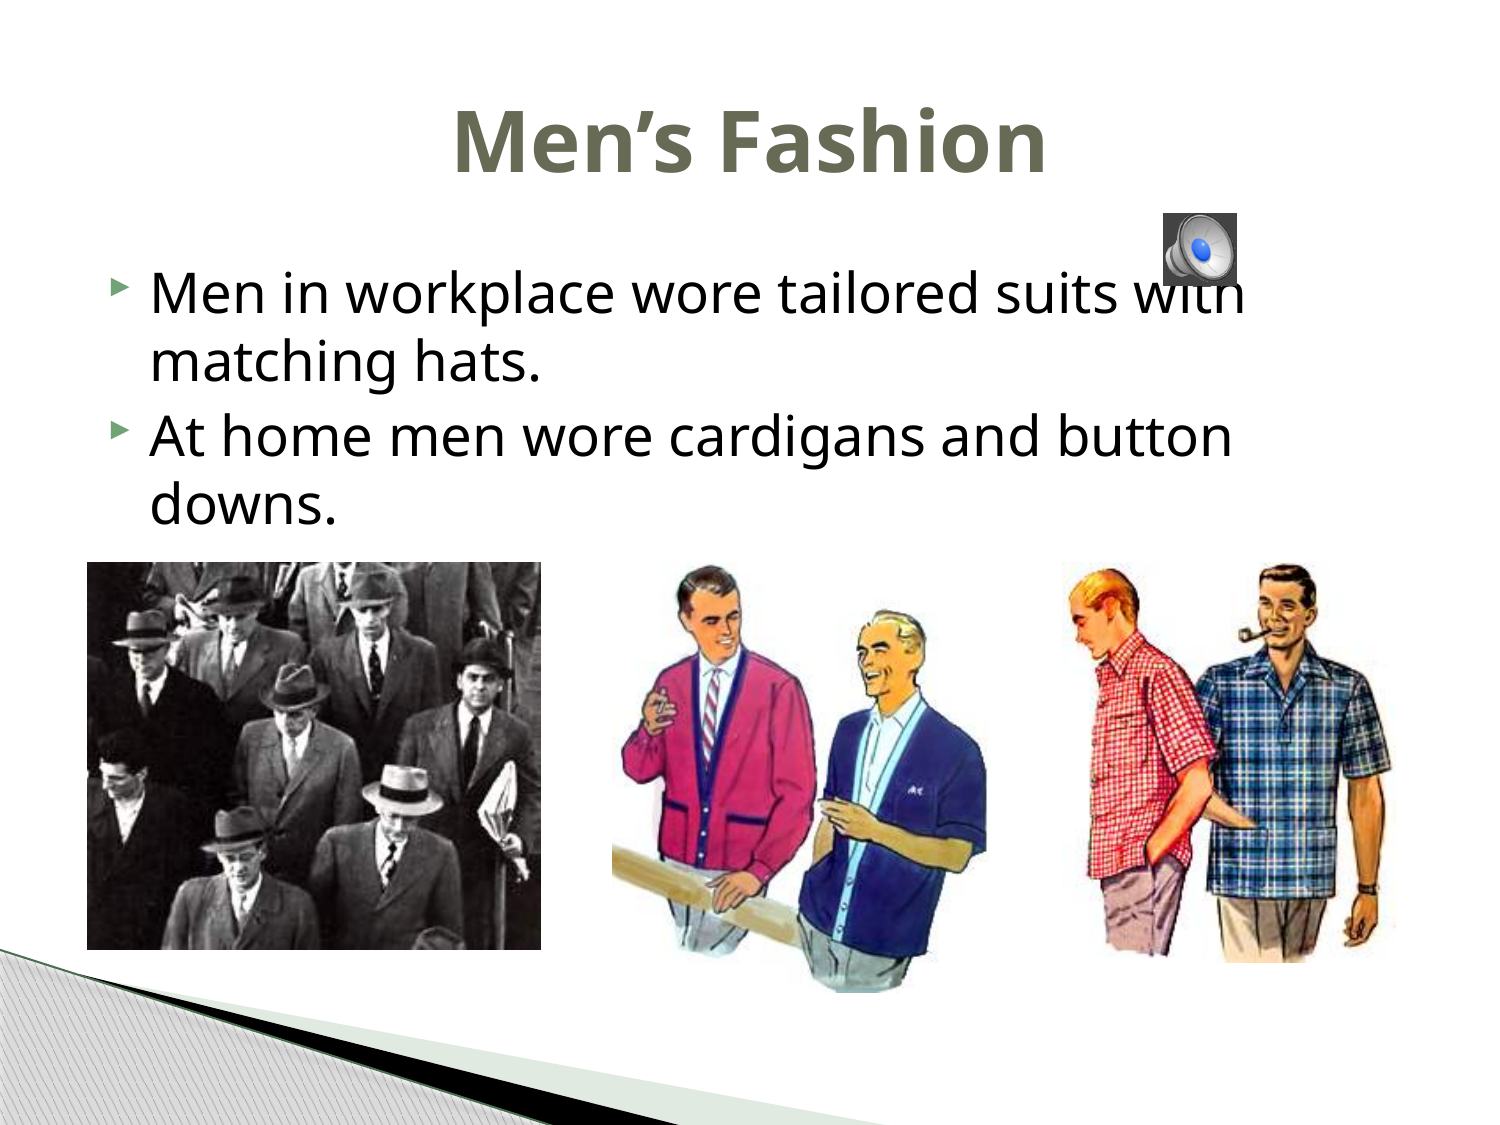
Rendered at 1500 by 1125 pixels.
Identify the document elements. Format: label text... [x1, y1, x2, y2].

list Men in workplace wore tailored suits with matching hats. At home men wore cardigans and button downs. [75, 249, 1425, 993]
picture [612, 562, 993, 993]
picture [1087, 136, 1237, 286]
title Men’s Fashion [75, 45, 1425, 233]
picture [1062, 562, 1396, 963]
picture [87, 562, 541, 951]
